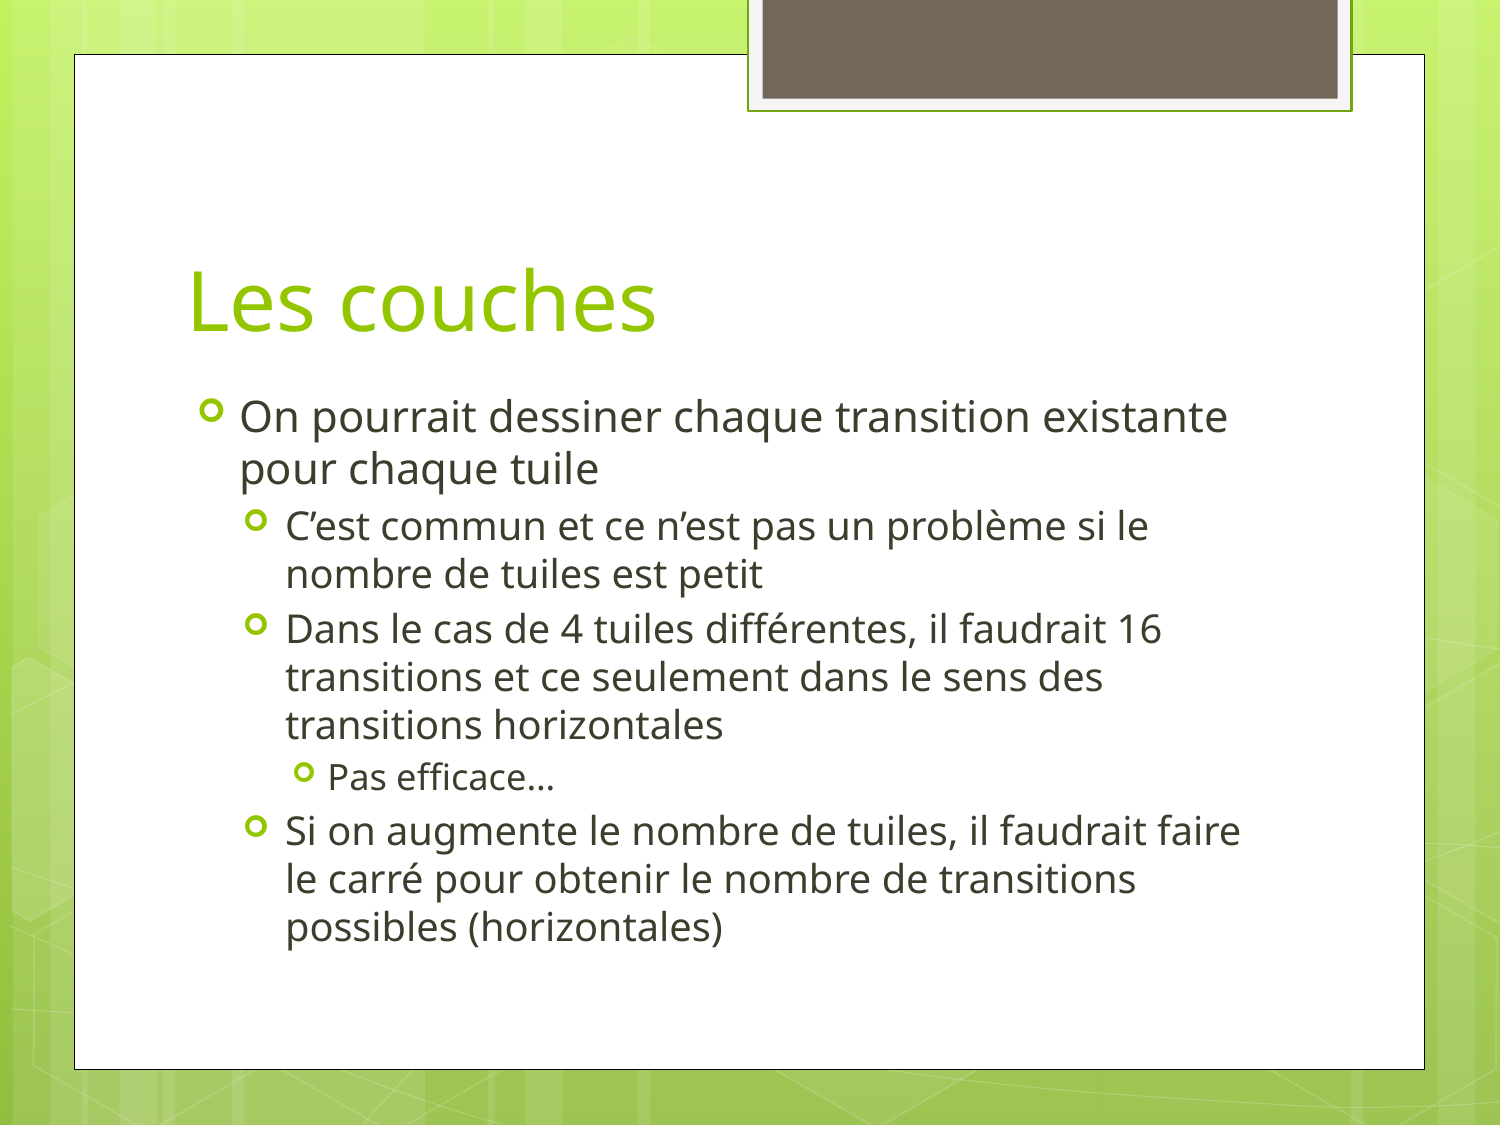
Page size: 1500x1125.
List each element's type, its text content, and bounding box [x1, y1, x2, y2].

list On pourrait dessiner chaque transition existante pour chaque tuile C’est commun et ce n’est pas un problème si le nombre de tuiles est petit Dans le cas de 4 tuiles différentes, il faudrait 16 transitions et ce seulement dans le sens des transitions horizontales Pas efficace… Si on augmente le nombre de tuiles, il faudrait faire le carré pour obtenir le nombre de transitions possibles (horizontales) [171, 381, 1283, 957]
title Les couches [171, 168, 1324, 357]
